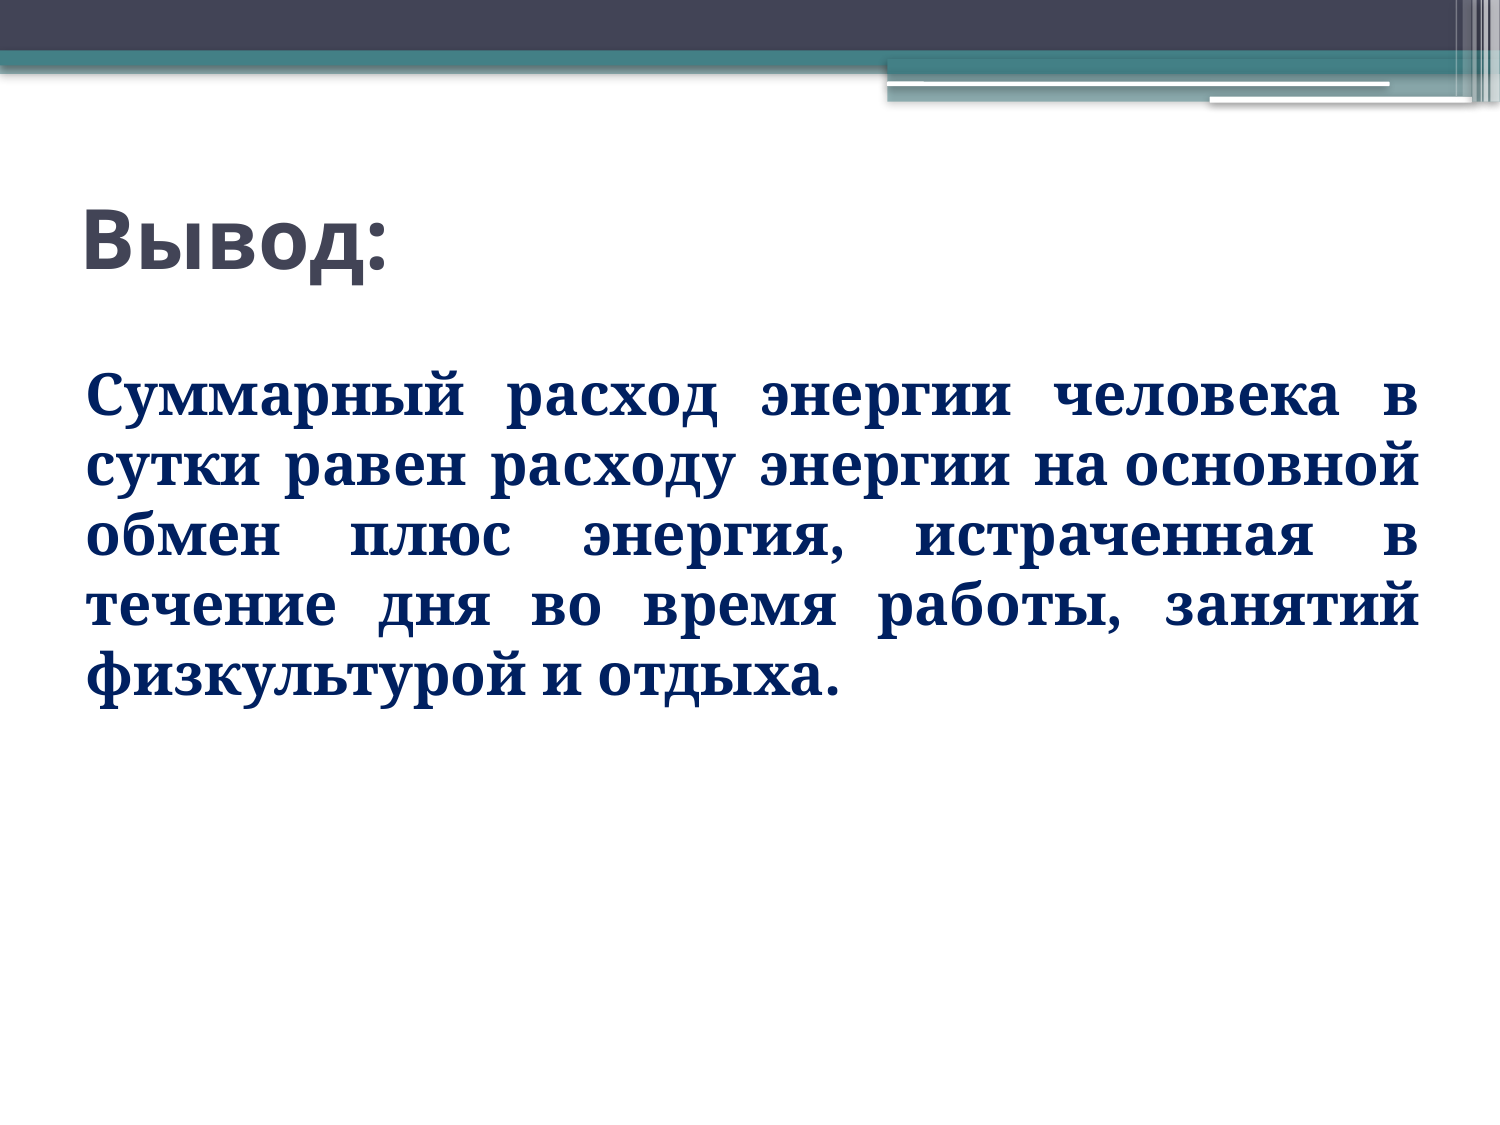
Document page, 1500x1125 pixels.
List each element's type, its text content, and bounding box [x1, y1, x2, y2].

list Суммарный расход энергии человека в сутки равен расходу энергии на основной обмен плюс энергия, истраченная в течение дня во время работы, занятий физкультурой и отдыха. [53, 349, 1436, 1060]
title Вывод: [64, 149, 1415, 324]
